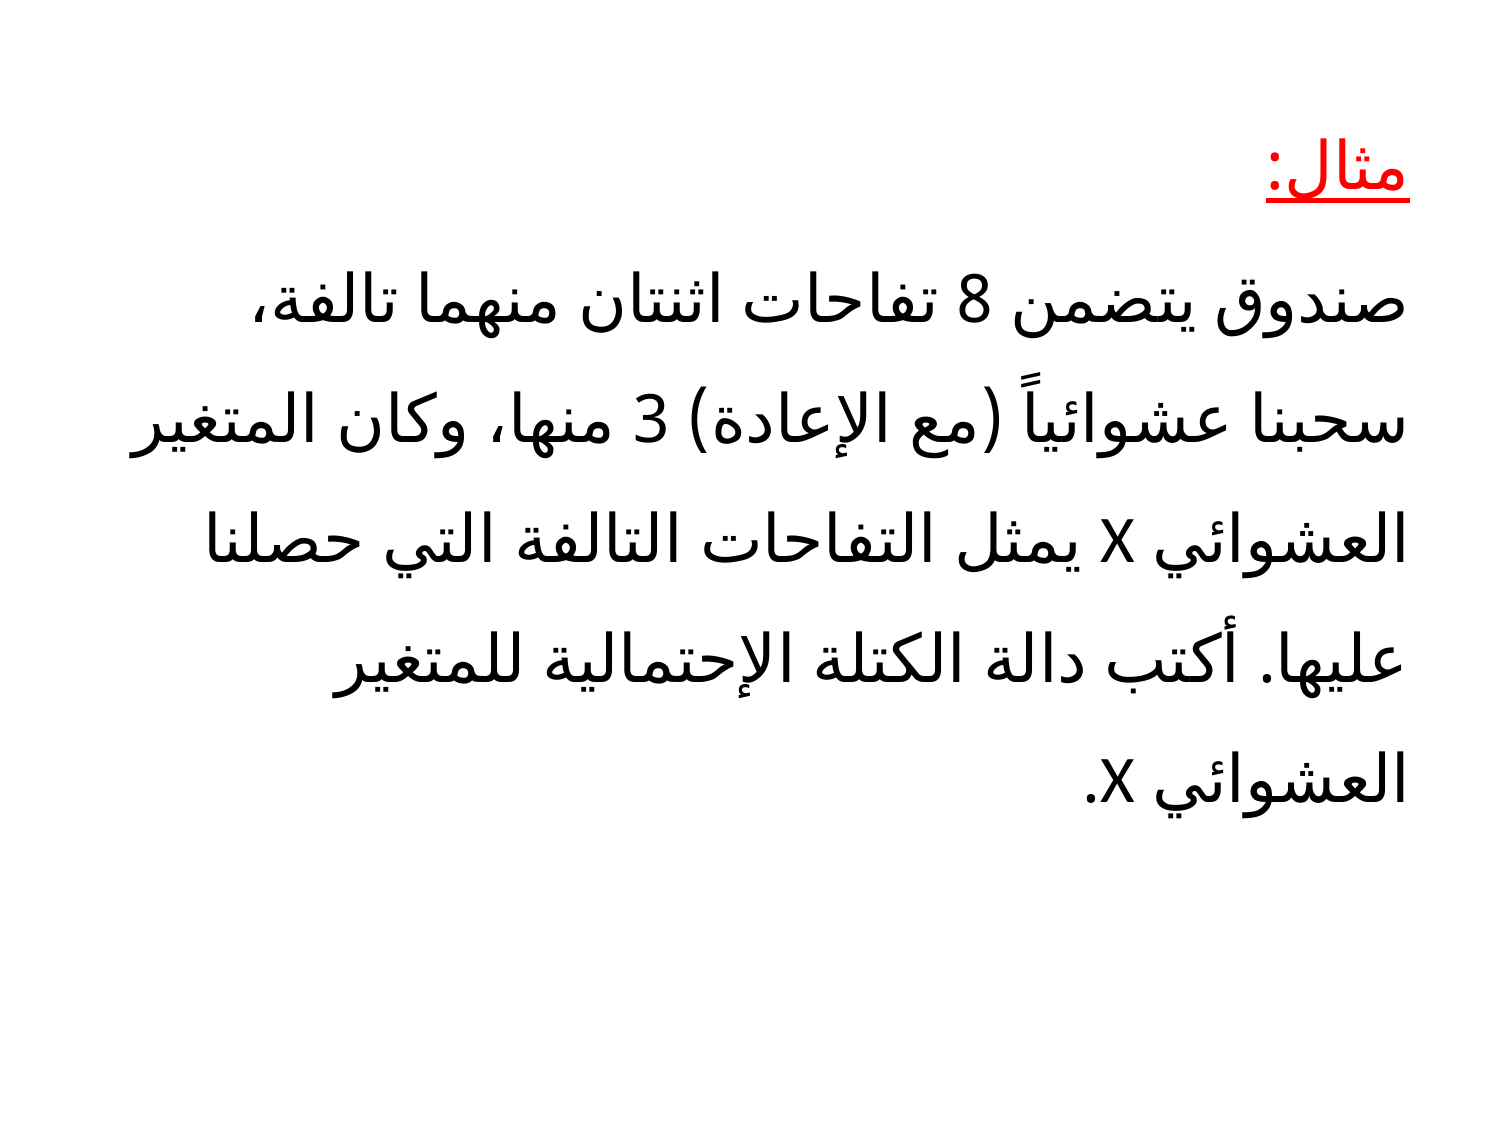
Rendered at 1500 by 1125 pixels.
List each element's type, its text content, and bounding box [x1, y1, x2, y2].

list مثال: صندوق يتضمن 8 تفاحات اثنتان منهما تالفة، سحبنا عشوائياً (مع الإعادة) 3 منها، وكان المتغير العشوائي X يمثل التفاحات التالفة التي حصلنا عليها. أكتب دالة الكتلة الإحتمالية للمتغير العشوائي X. [75, 75, 1425, 1005]
